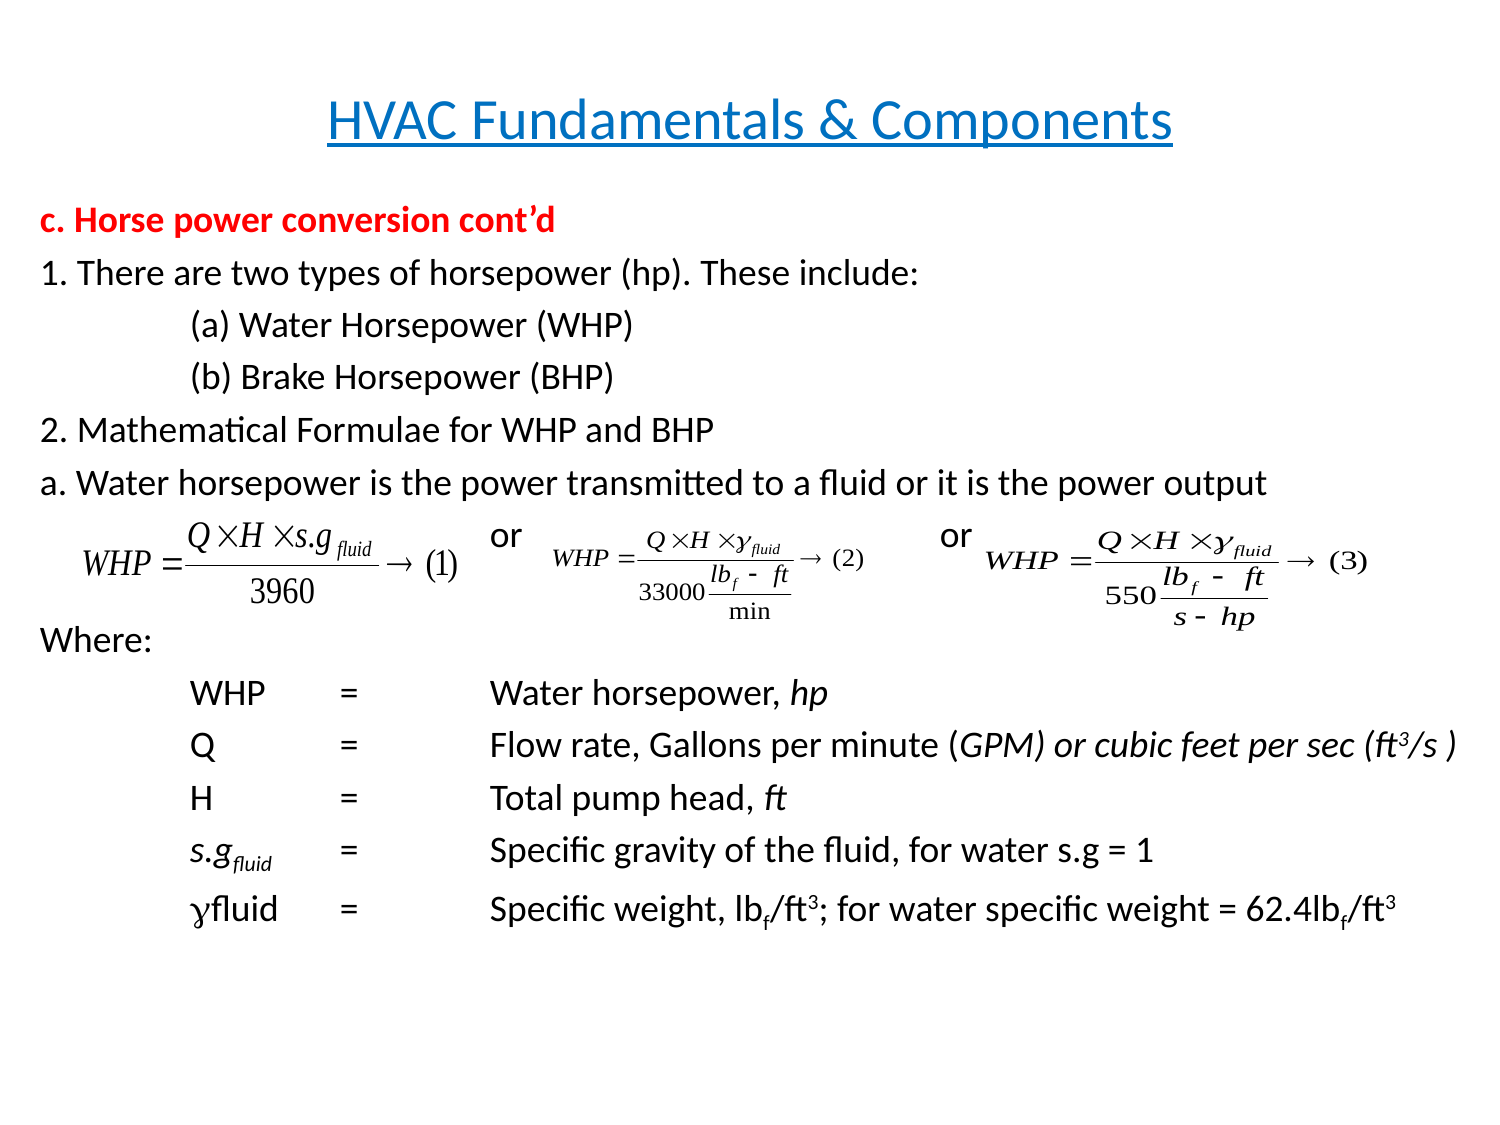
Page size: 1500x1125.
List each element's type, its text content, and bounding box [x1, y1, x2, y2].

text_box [79, 512, 463, 613]
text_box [549, 524, 870, 626]
list c. Horse power conversion cont’d 1. There are two types of horsepower (hp). These include: (a) Water Horsepower (WHP) (b) Brake Horsepower (BHP) 2. Mathematical Formulae for WHP and BHP a. Water horsepower is the power transmitted to a fluid or it is the power output or or Where: WHP = Water horsepower, hp Q = Flow rate, Gallons per minute (GPM) or cubic feet per sec (ft3/s ) H = Total pump head, ft s.gfluid = Specific gravity of the fluid, for water s.g = 1 fluid = Specific weight, lbf/ft3; for water specific weight = 62.4lbf/ft3 [24, 187, 1488, 1013]
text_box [981, 524, 1374, 638]
title HVAC Fundamentals & Components [75, 45, 1425, 187]
